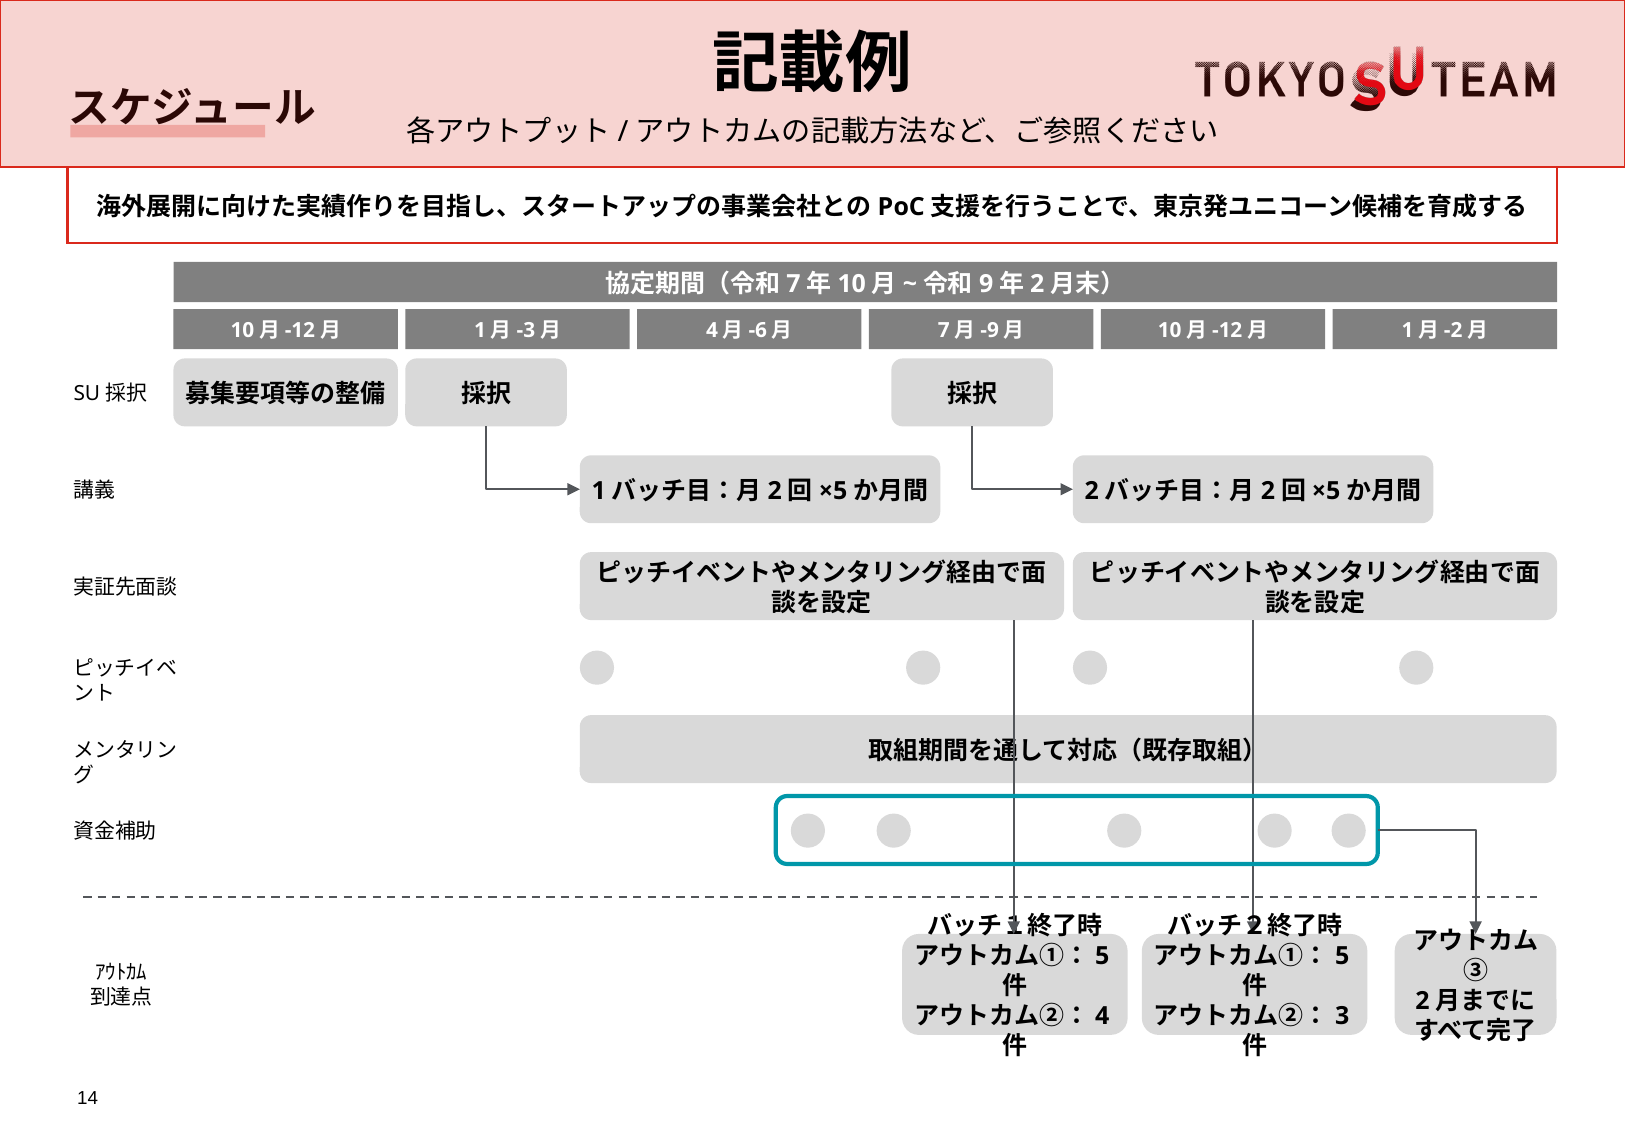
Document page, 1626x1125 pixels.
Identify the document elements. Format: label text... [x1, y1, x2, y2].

text_box [1257, 852, 1372, 867]
text_box 4月-6月 [635, 307, 864, 351]
picture [1194, 45, 1557, 115]
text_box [1019, 714, 1248, 784]
text_box [1019, 793, 1248, 810]
text_box 1月-2月 [1331, 307, 1559, 351]
text_box 1月-3月 [403, 307, 632, 351]
text_box 7月-9月 [867, 307, 1095, 351]
text_box 10月-12月 [1099, 307, 1327, 351]
text_box アウトカム③ 2月までに すべて完了 [1392, 931, 1559, 1038]
text_box ピッチイベントやメンタリング経由で面談を設定 [577, 550, 1067, 623]
text_box バッチ１終了時 アウトカム①：5件 アウトカム②：4件 [899, 931, 1130, 1038]
text_box 協定期間（令和7年10月~令和9年2月末） [171, 260, 1559, 304]
text_box ｱｳﾄｶﾑ 到達点 [67, 953, 175, 1015]
text_box 10月-12月 [171, 307, 400, 351]
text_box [1377, 829, 1476, 935]
text_box 2バッチ目：月2回×5か月間 [1070, 453, 1436, 526]
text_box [1257, 714, 1557, 784]
text_box [774, 857, 1009, 867]
text_box ピッチイベント [67, 649, 186, 711]
text_box [904, 648, 943, 687]
text_box ピッチイベントやメンタリング経由で面談を設定 [1070, 550, 1560, 623]
text_box [1397, 648, 1436, 687]
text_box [67, 358, 568, 427]
text_box [577, 648, 617, 687]
text_box 海外展開に向けた実績作りを目指し、スタートアップの事業会社とのPoC支援を行うことで、東京発ユニコーン候補を育成する [67, 167, 1558, 244]
text_box 実証先面談 [67, 567, 186, 605]
slide_number 14 [68, 1080, 98, 1109]
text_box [990, 407, 1055, 509]
text_box [1019, 857, 1248, 867]
text_box 記載例 各アウトプット/アウトカムの記載方法など、ご参照ください [0, 0, 1625, 167]
text_box バッチ２終了時 アウトカム①：5件 アウトカム②：3件 [1139, 931, 1370, 1038]
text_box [1019, 811, 1248, 850]
text_box [773, 793, 1009, 810]
text_box 講義 [67, 470, 186, 508]
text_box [1257, 811, 1366, 850]
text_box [67, 811, 1009, 850]
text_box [67, 714, 1009, 784]
text_box 採択 [889, 356, 1056, 429]
text_box [1257, 793, 1380, 833]
text_box 1バッチ目：月2回×5か月間 [577, 453, 943, 526]
text_box [1070, 648, 1110, 687]
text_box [501, 410, 565, 505]
